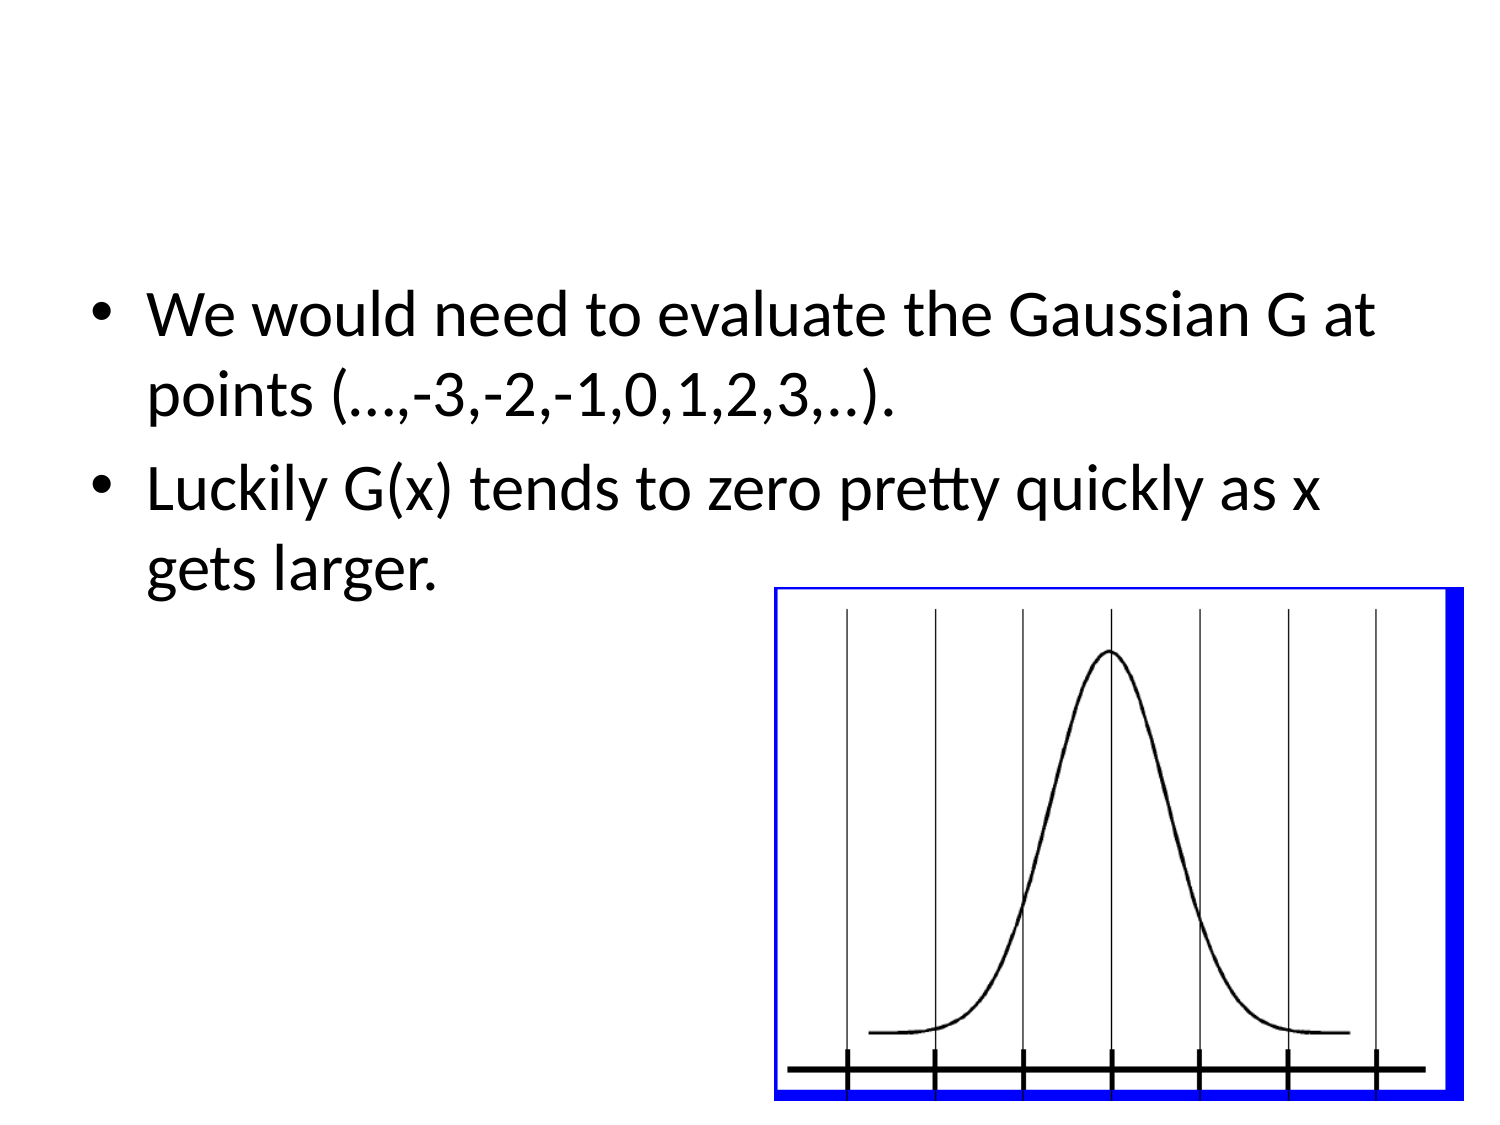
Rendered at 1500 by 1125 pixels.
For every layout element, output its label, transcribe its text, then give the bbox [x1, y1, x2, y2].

picture [774, 587, 1464, 1101]
list We would need to evaluate the Gaussian G at points (…,-3,-2,-1,0,1,2,3,..). Luckily G(x) tends to zero pretty quickly as x gets larger. [75, 262, 1425, 1005]
